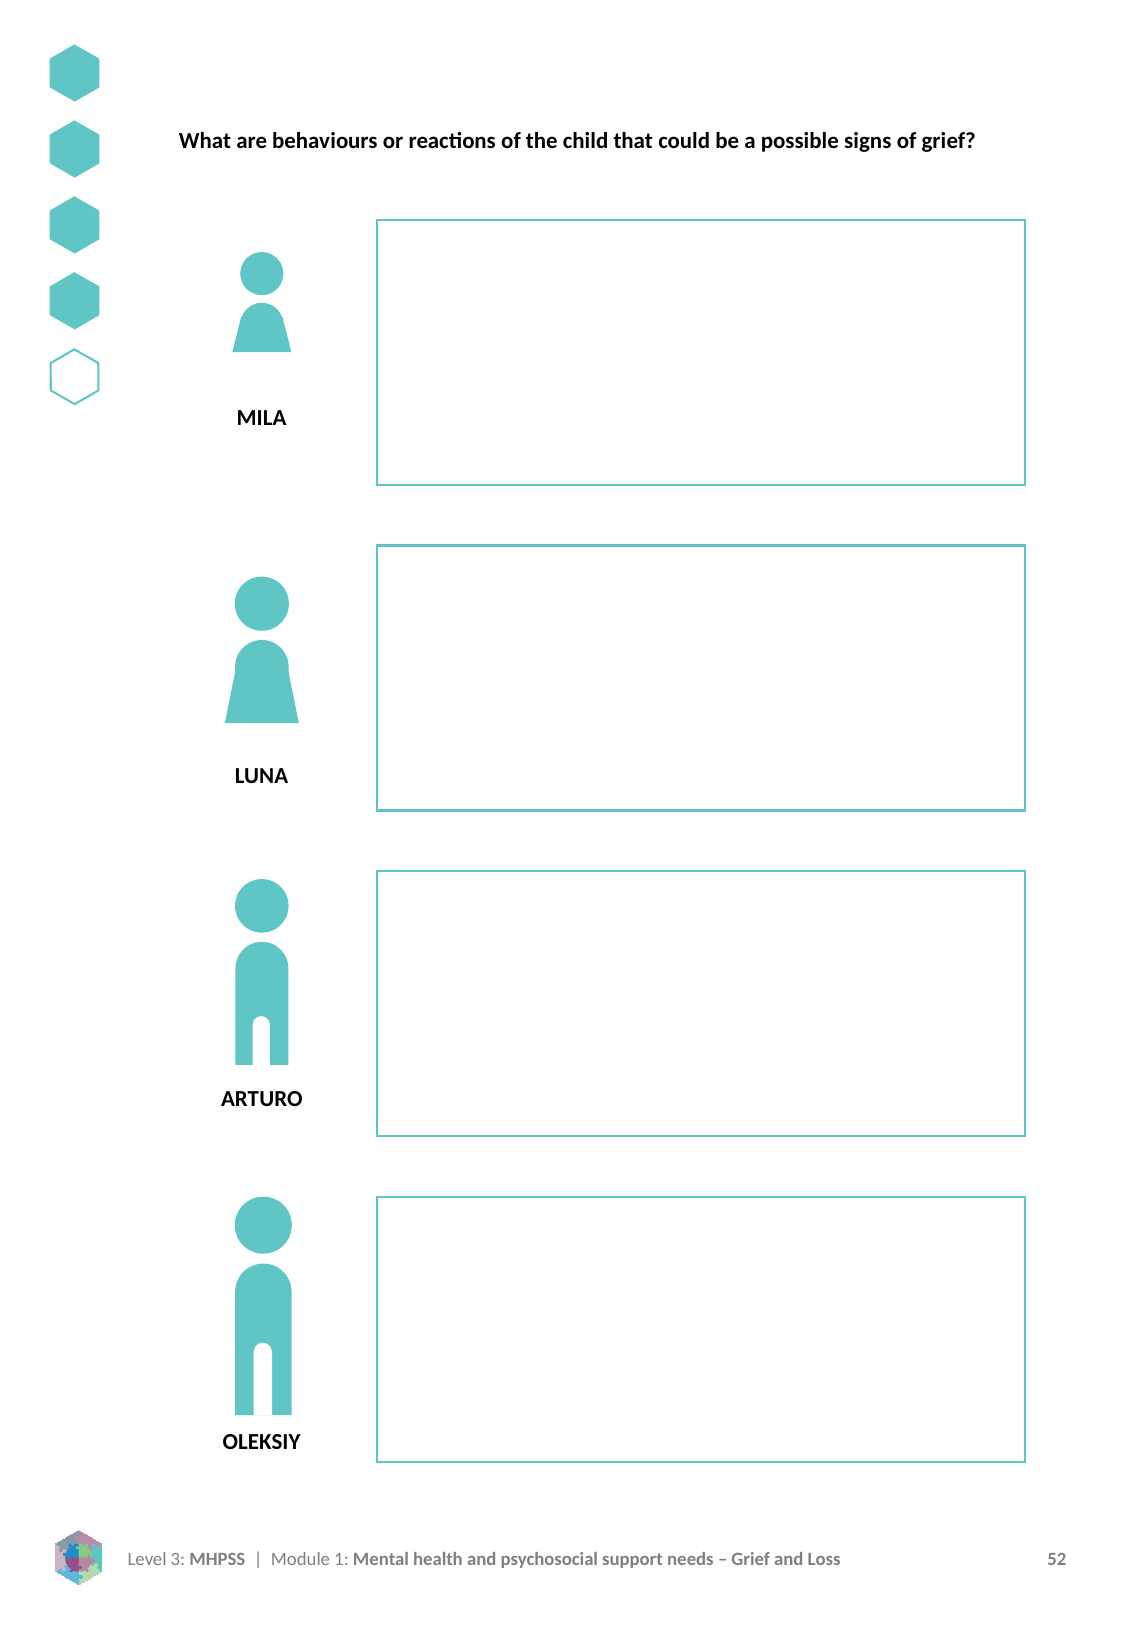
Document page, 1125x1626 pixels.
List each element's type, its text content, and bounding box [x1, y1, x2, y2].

text_box [50, 349, 99, 405]
text_box OLEKSIY [163, 1418, 360, 1462]
text_box [50, 121, 99, 177]
text_box [50, 197, 99, 253]
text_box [234, 878, 289, 1075]
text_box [234, 1196, 293, 1416]
text_box [377, 219, 1025, 485]
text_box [232, 251, 292, 353]
text_box [377, 1196, 1025, 1462]
text_box [50, 45, 99, 101]
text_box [224, 576, 300, 724]
text_box MILA [163, 395, 360, 438]
text_box ARTURO [163, 1075, 360, 1119]
text_box [377, 871, 1025, 1137]
text_box [50, 273, 99, 329]
text_box LUNA [163, 753, 360, 796]
text_box What are behaviours or reactions of the child that could be a possible signs of grief? [164, 118, 1025, 161]
picture [55, 1530, 102, 1585]
text_box [377, 545, 1025, 811]
